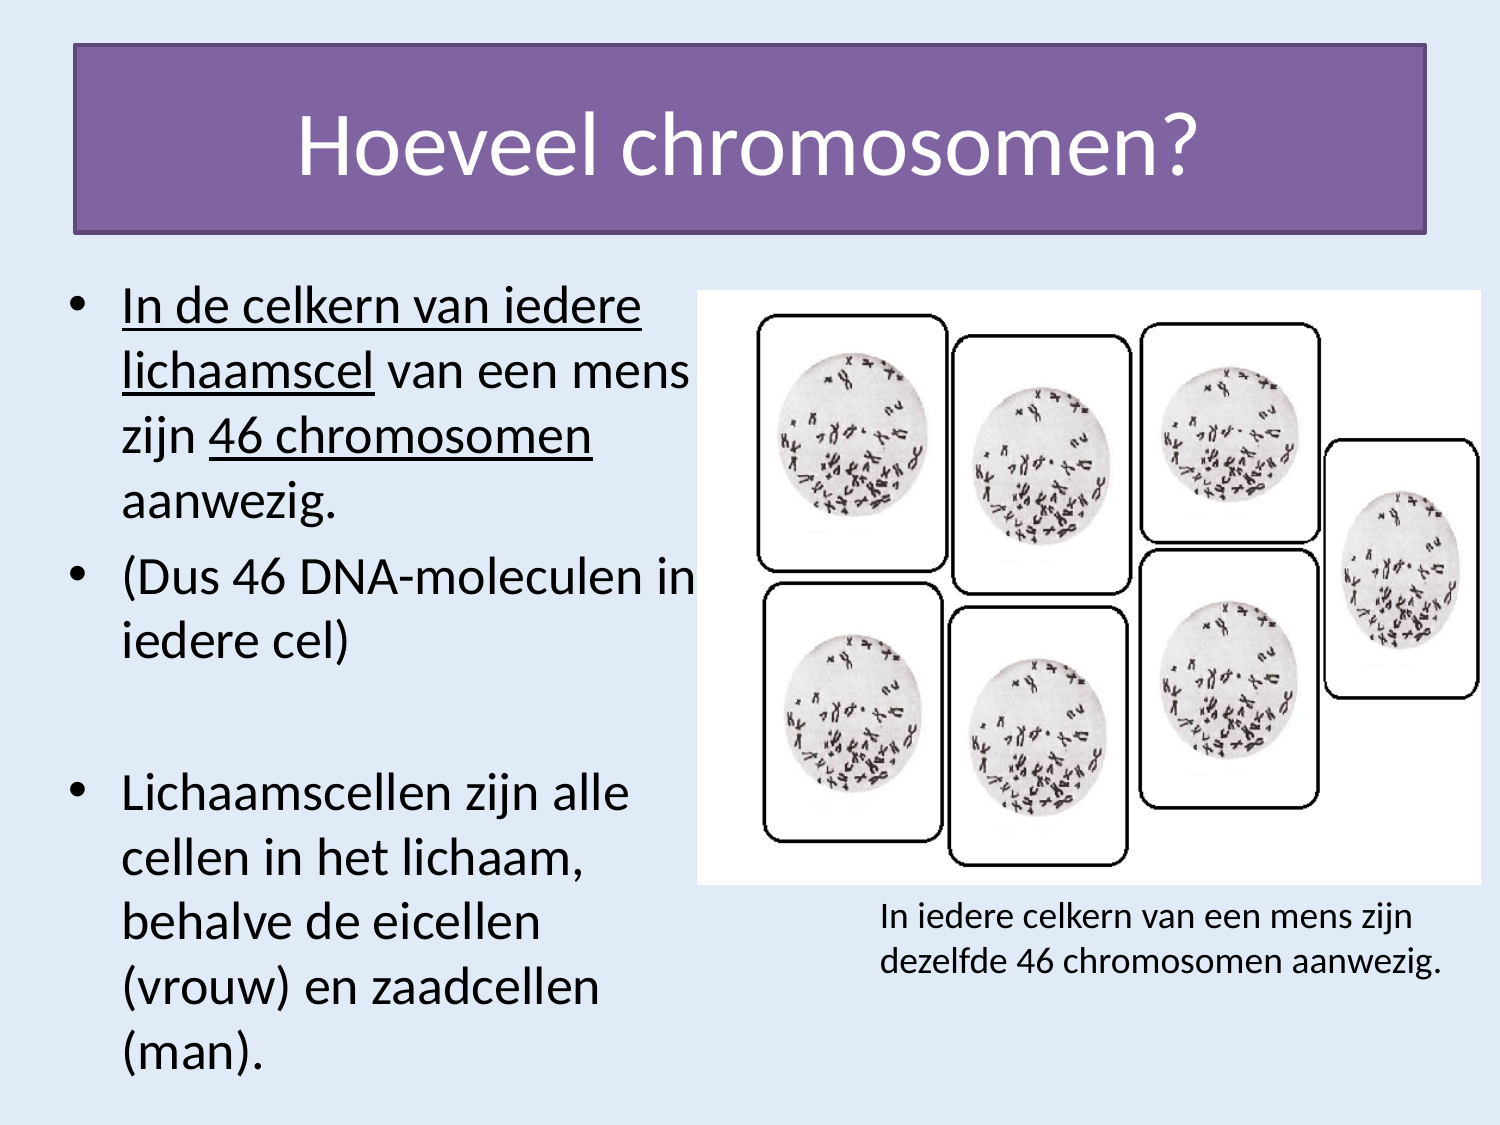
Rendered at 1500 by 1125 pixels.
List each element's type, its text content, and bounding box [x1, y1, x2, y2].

title Hoeveel chromosomen? [73, 43, 1427, 235]
text_box In iedere celkern van een mens zijn dezelfde 46 chromosomen aanwezig. [865, 893, 1470, 989]
picture [697, 290, 1481, 885]
list In de celkern van iedere lichaamscel van een mens zijn 46 chromosomen aanwezig. (Dus 46 DNA-moleculen in iedere cel) Lichaamscellen zijn alle cellen in het lichaam, behalve de eicellen (vrouw) en zaadcellen (man). [53, 262, 739, 1094]
